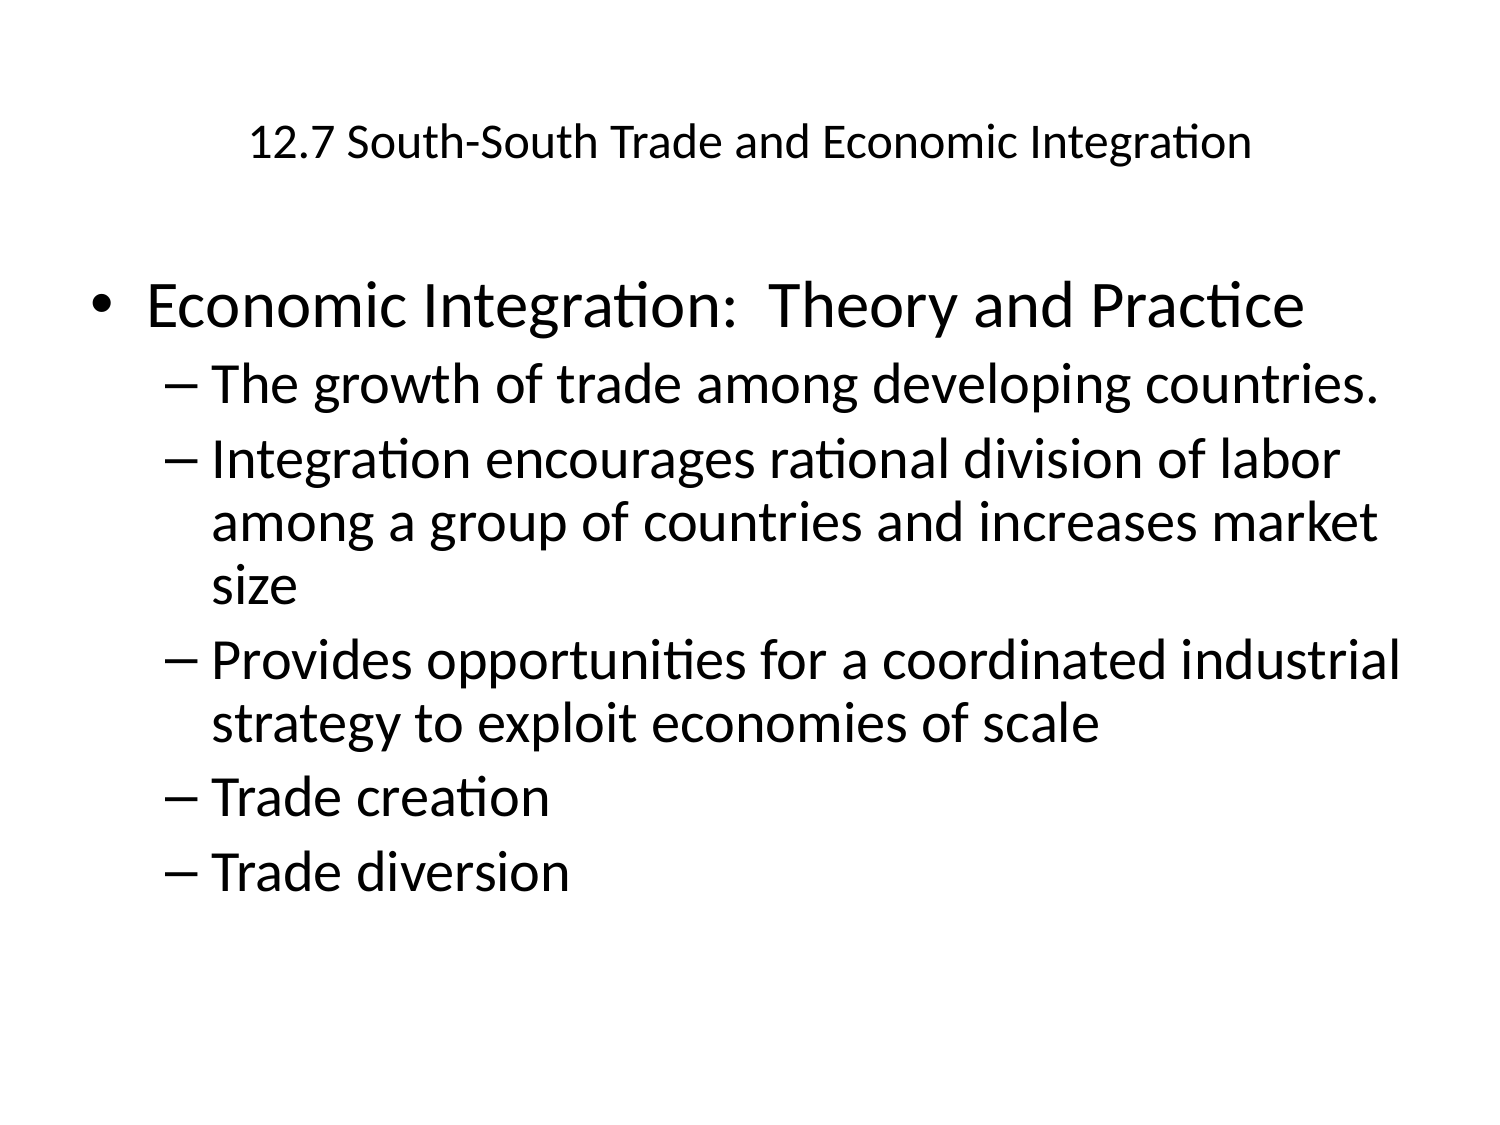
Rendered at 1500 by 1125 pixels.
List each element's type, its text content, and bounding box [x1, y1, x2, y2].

list Economic Integration: Theory and Practice The growth of trade among developing countries. Integration encourages rational division of labor among a group of countries and increases market size Provides opportunities for a coordinated industrial strategy to exploit economies of scale Trade creation Trade diversion [75, 262, 1425, 1005]
title 12.7 South-South Trade and Economic Integration [75, 45, 1425, 233]
